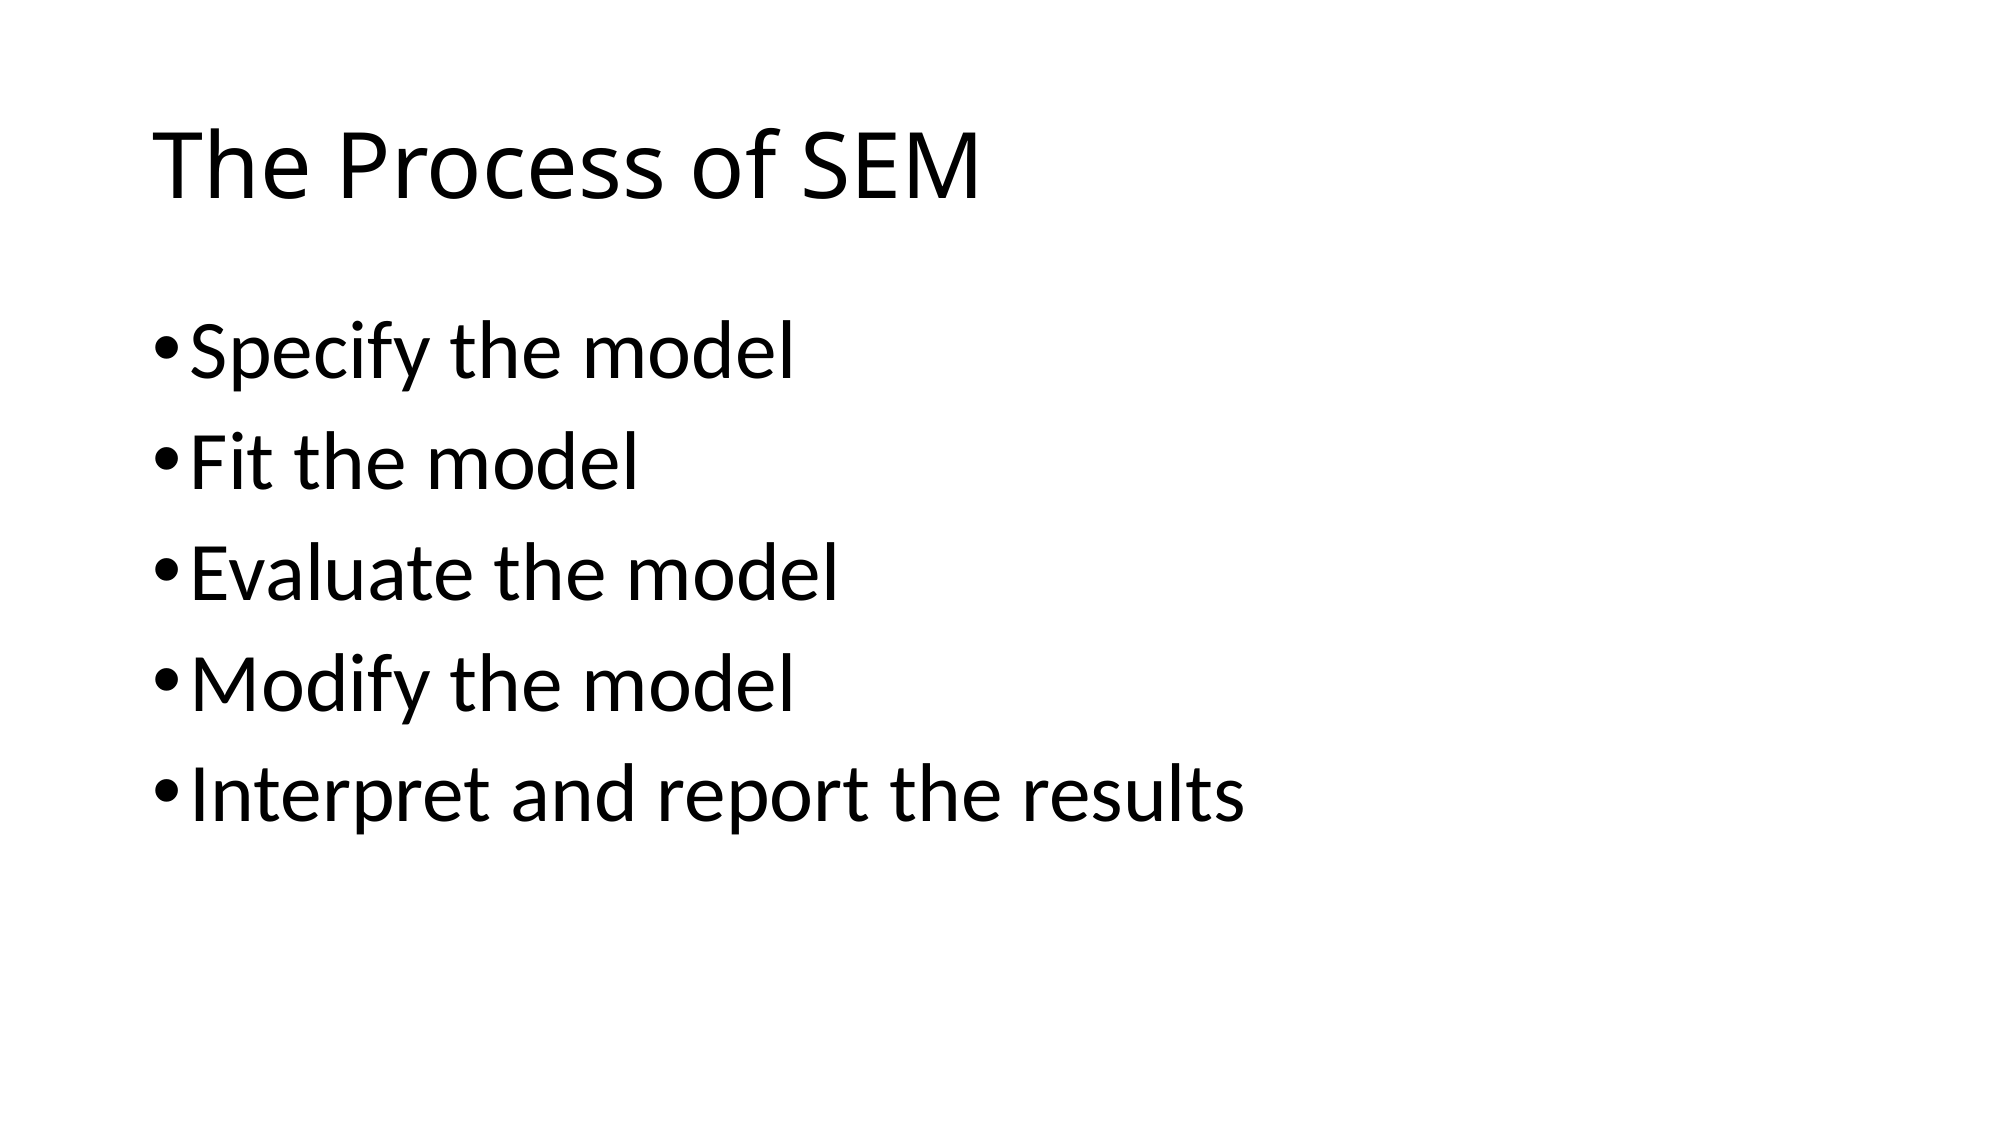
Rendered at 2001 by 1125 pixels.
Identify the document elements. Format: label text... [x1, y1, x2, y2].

list Specify the model Fit the model Evaluate the model Modify the model Interpret and report the results [137, 299, 1863, 1014]
title The Process of SEM [137, 59, 1863, 278]
